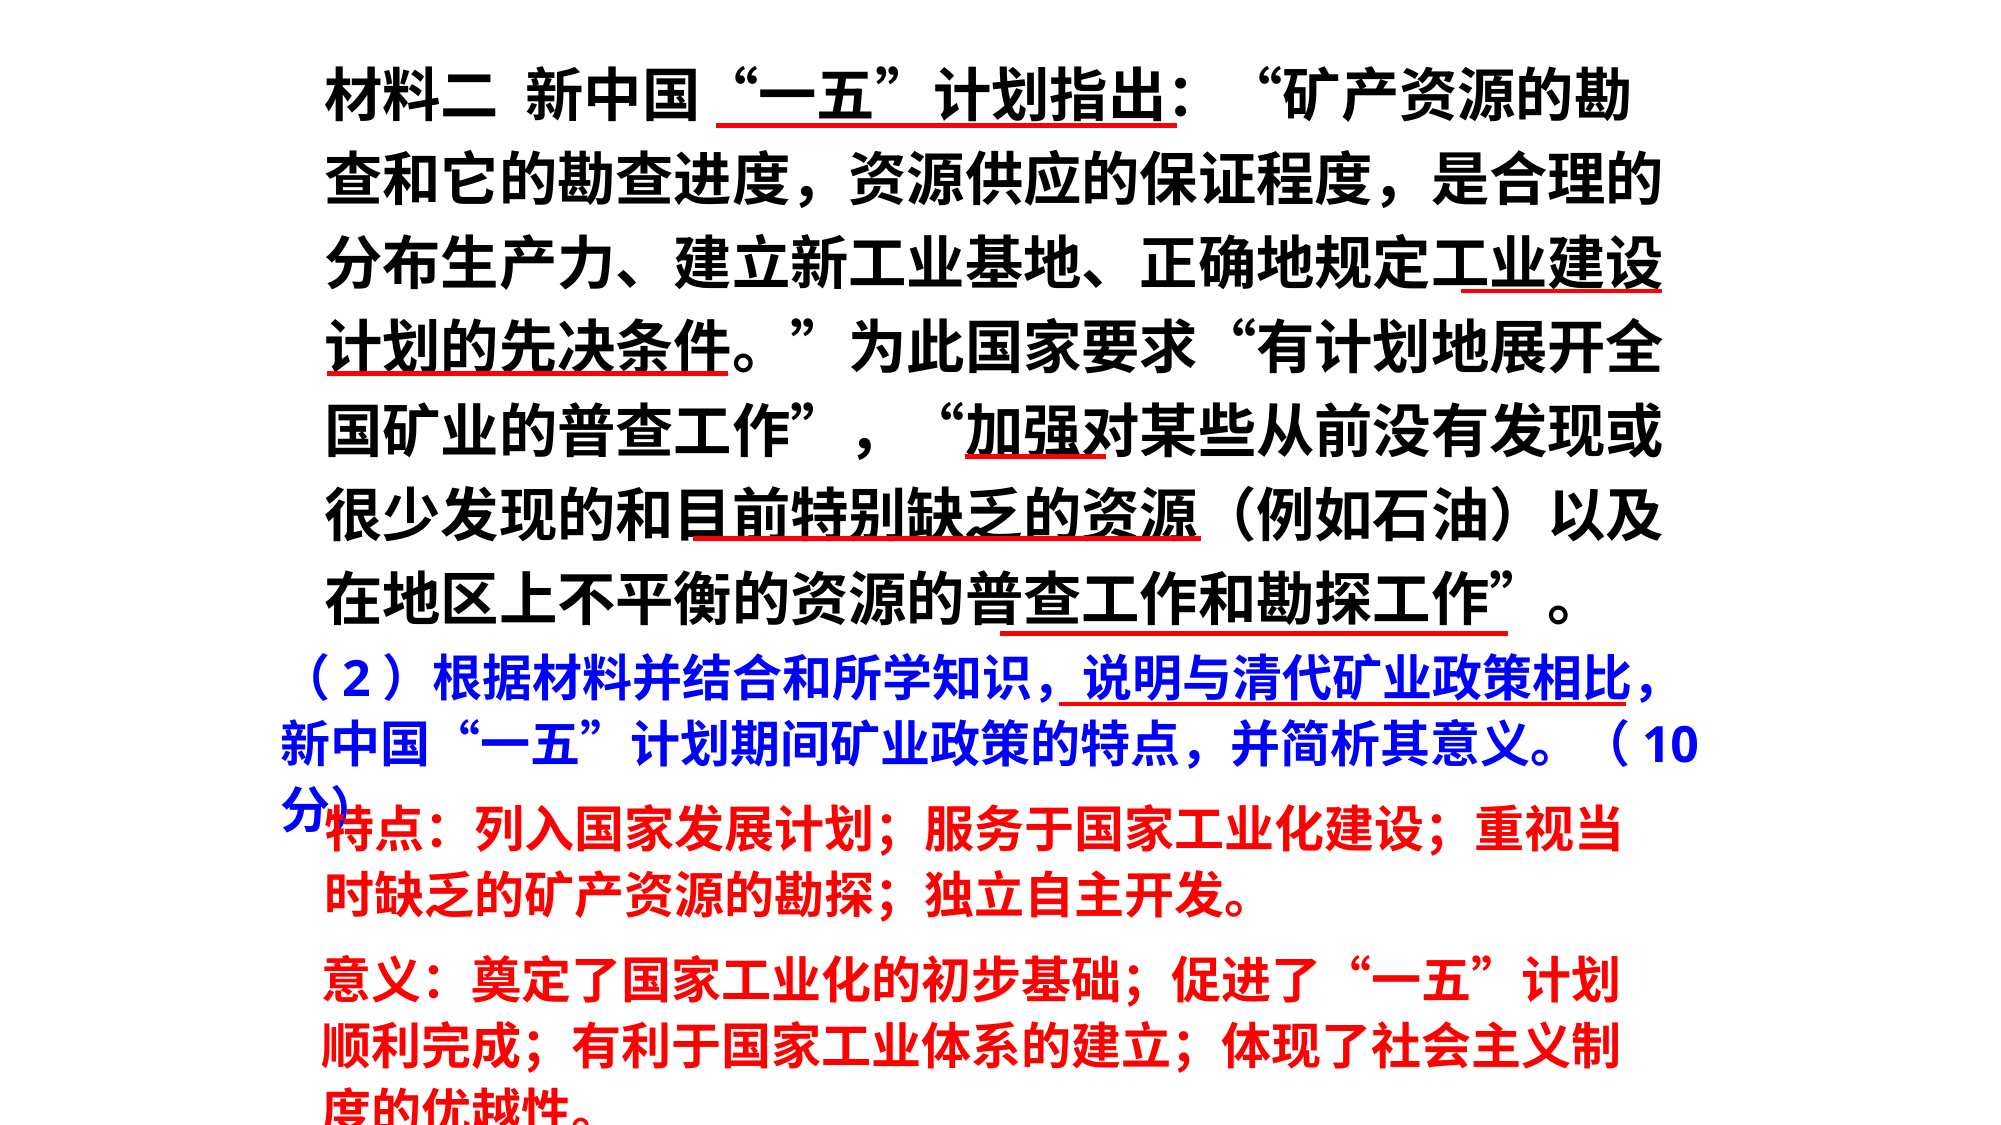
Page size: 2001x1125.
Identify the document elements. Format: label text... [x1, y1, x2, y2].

text_box 意义：奠定了国家工业化的初步基础；促进了“一五”计划顺利完成；有利于国家工业体系的建立；体现了社会主义制度的优越性。 [306, 934, 1657, 1125]
text_box 特点：列入国家发展计划；服务于国家工业化建设；重视当时缺乏的矿产资源的勘探；独立自主开发。 [309, 784, 1660, 932]
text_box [326, 290, 1662, 374]
text_box （2）根据材料并结合和所学知识，说明与清代矿业政策相比，新中国“一五”计划期间矿业政策的特点，并简析其意义。（10分） [265, 632, 1740, 846]
list 材料二 新中国“一五”计划指出：“矿产资源的勘查和它的勘查进度，资源供应的保证程度，是合理的分布生产力、建立新工业基地、正确地规定工业建设计划的先决条件。”为此国家要求“有计划地展开全国矿业的普查工作”，“加强对某些从前没有发现或很少发现的和目前特别缺乏的资源（例如石油）以及在地区上不平衡的资源的普查工作和勘探工作”。 [309, 36, 1701, 632]
